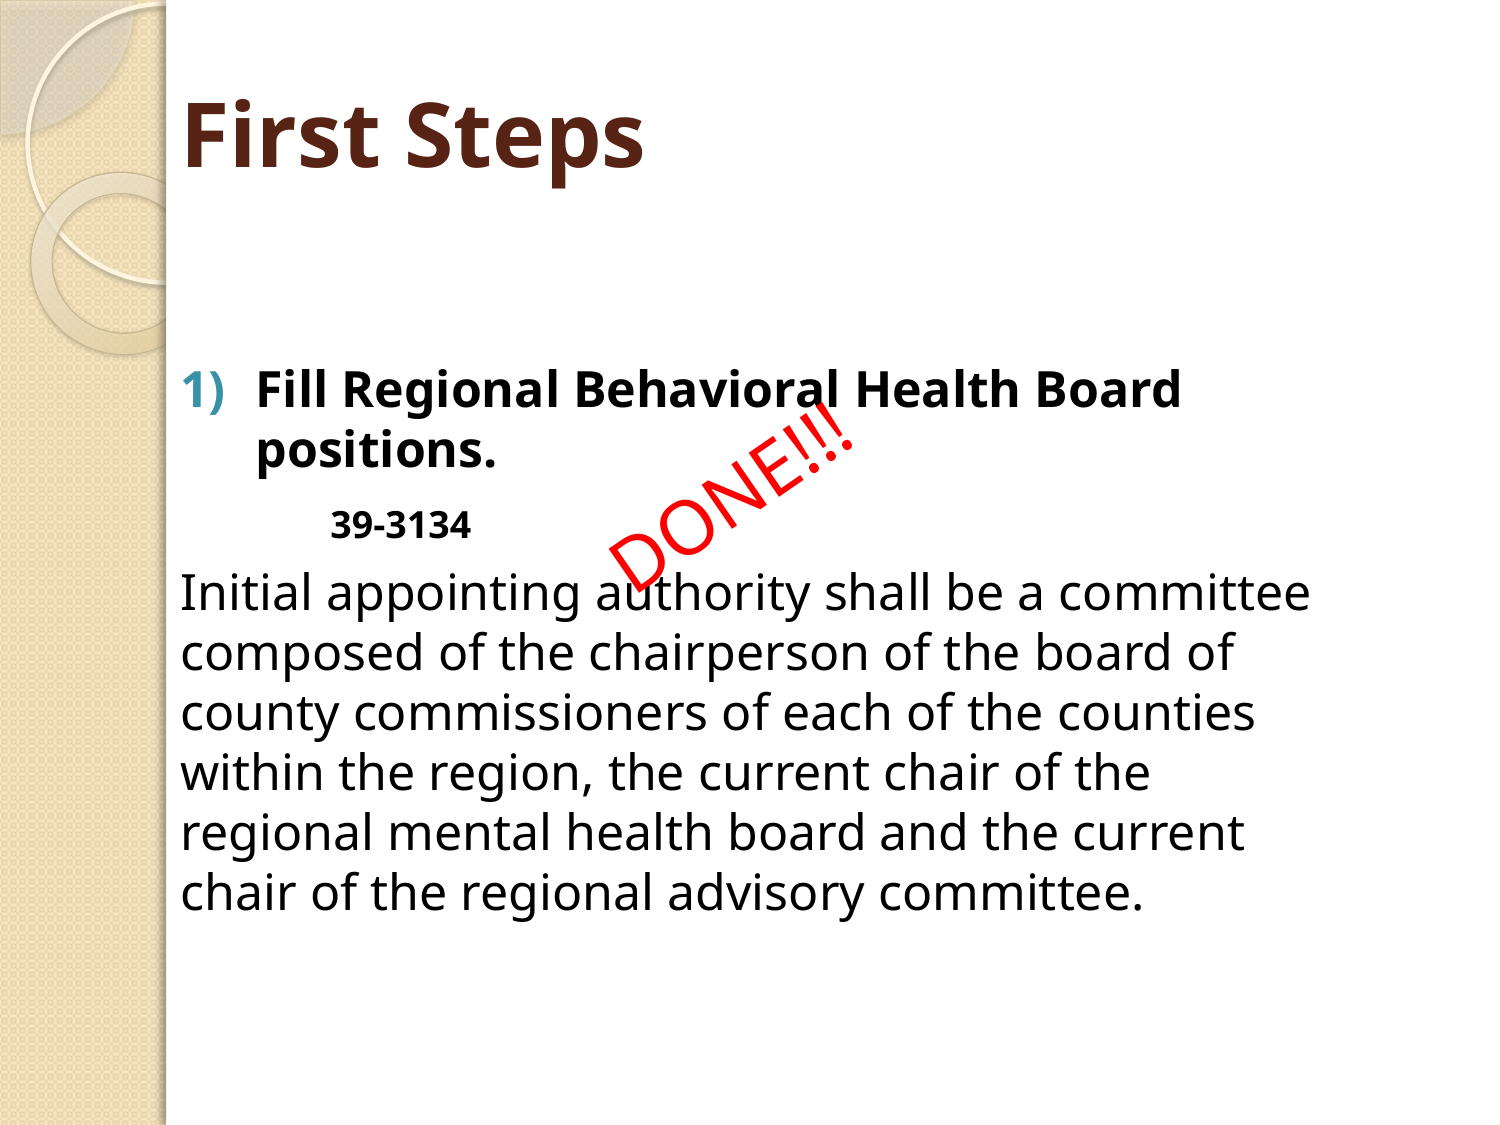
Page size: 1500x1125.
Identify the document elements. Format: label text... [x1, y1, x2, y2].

title First Steps [165, 50, 1335, 213]
list Fill Regional Behavioral Health Board positions. 39-3134 Initial appointing authority shall be a committee composed of the chairperson of the board of county commissioners of each of the counties within the region, the current chair of the regional mental health board and the current chair of the regional advisory committee. [165, 350, 1335, 962]
text_box DONE!!! [574, 325, 943, 625]
